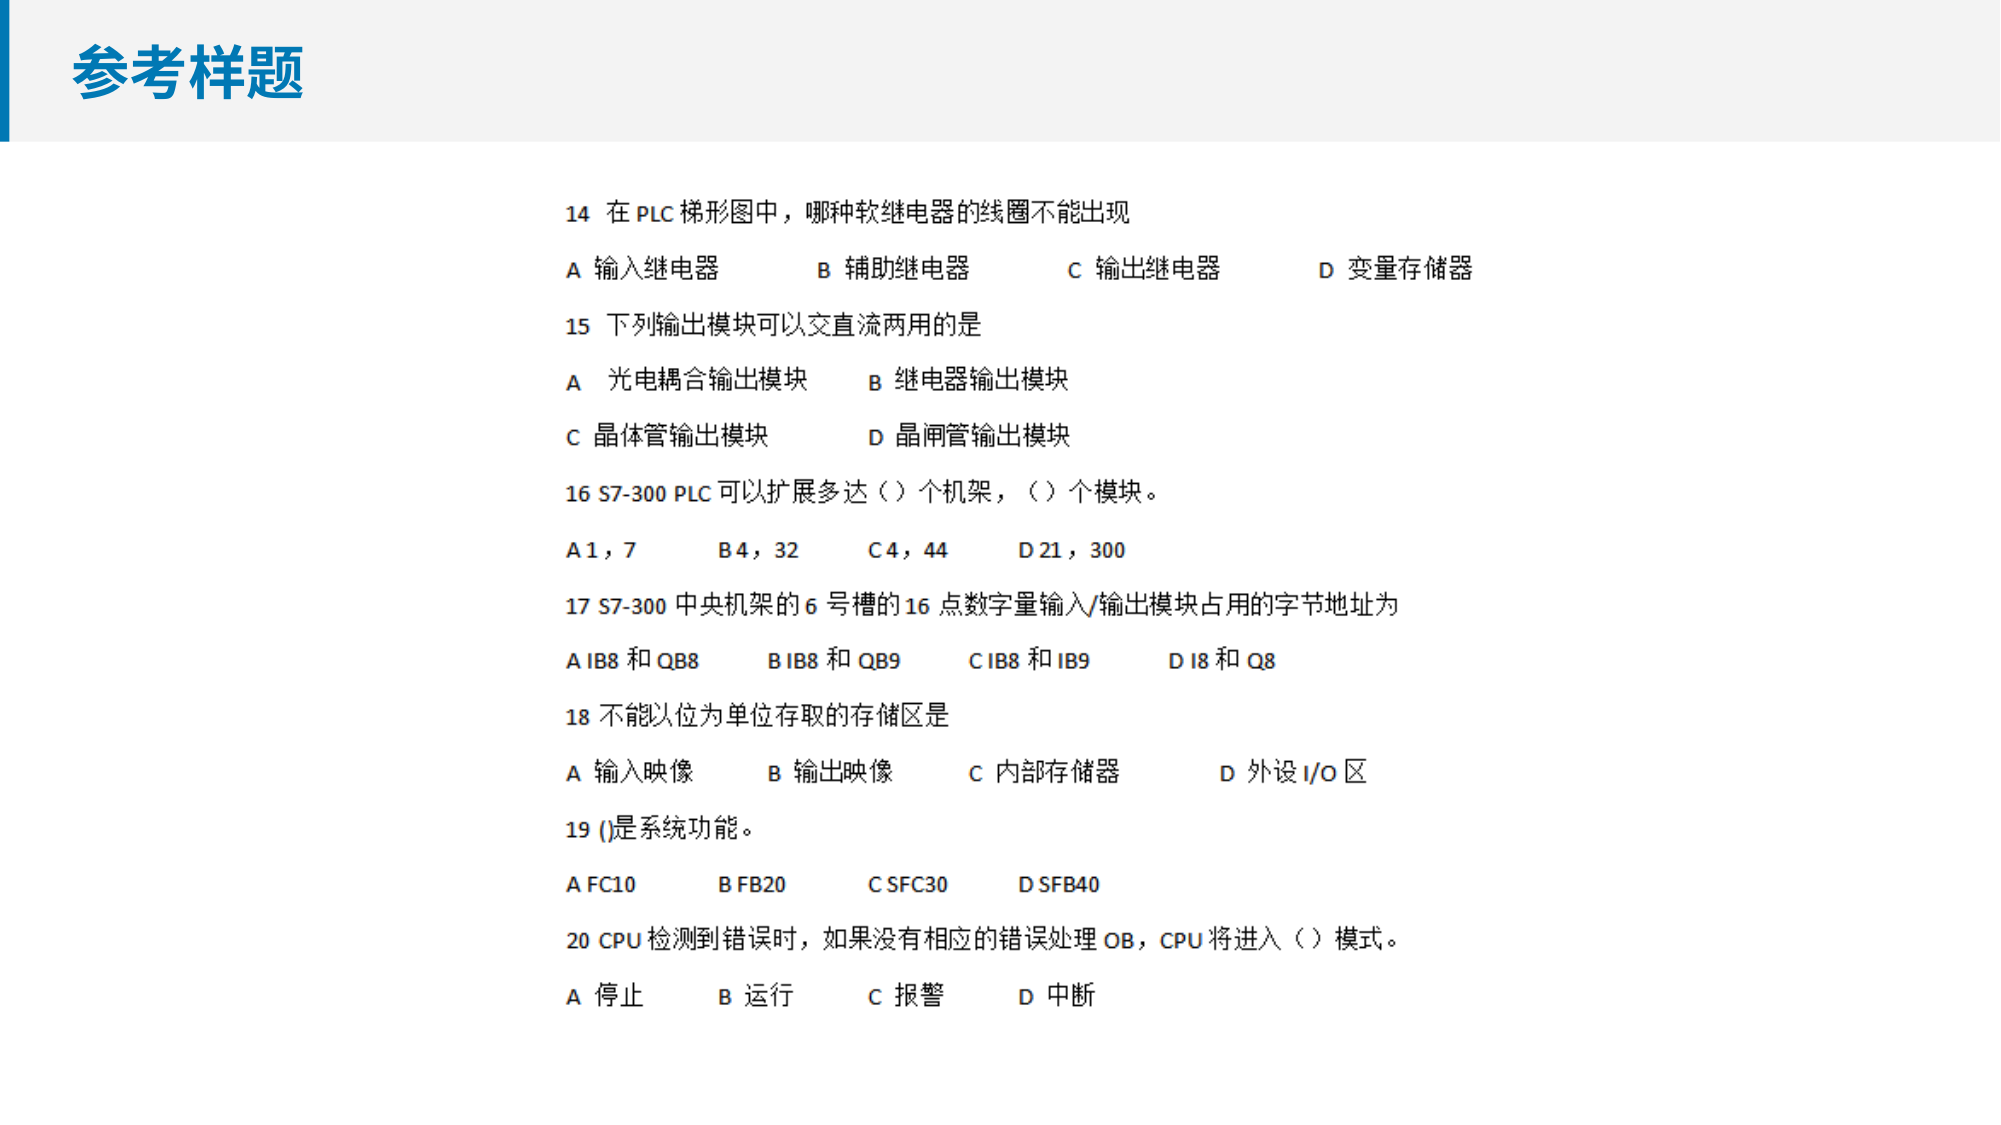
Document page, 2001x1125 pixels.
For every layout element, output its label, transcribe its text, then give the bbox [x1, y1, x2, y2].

picture [545, 193, 1537, 1022]
text_box [85, 233, 1959, 1077]
title 参考样题 [56, 26, 1589, 116]
